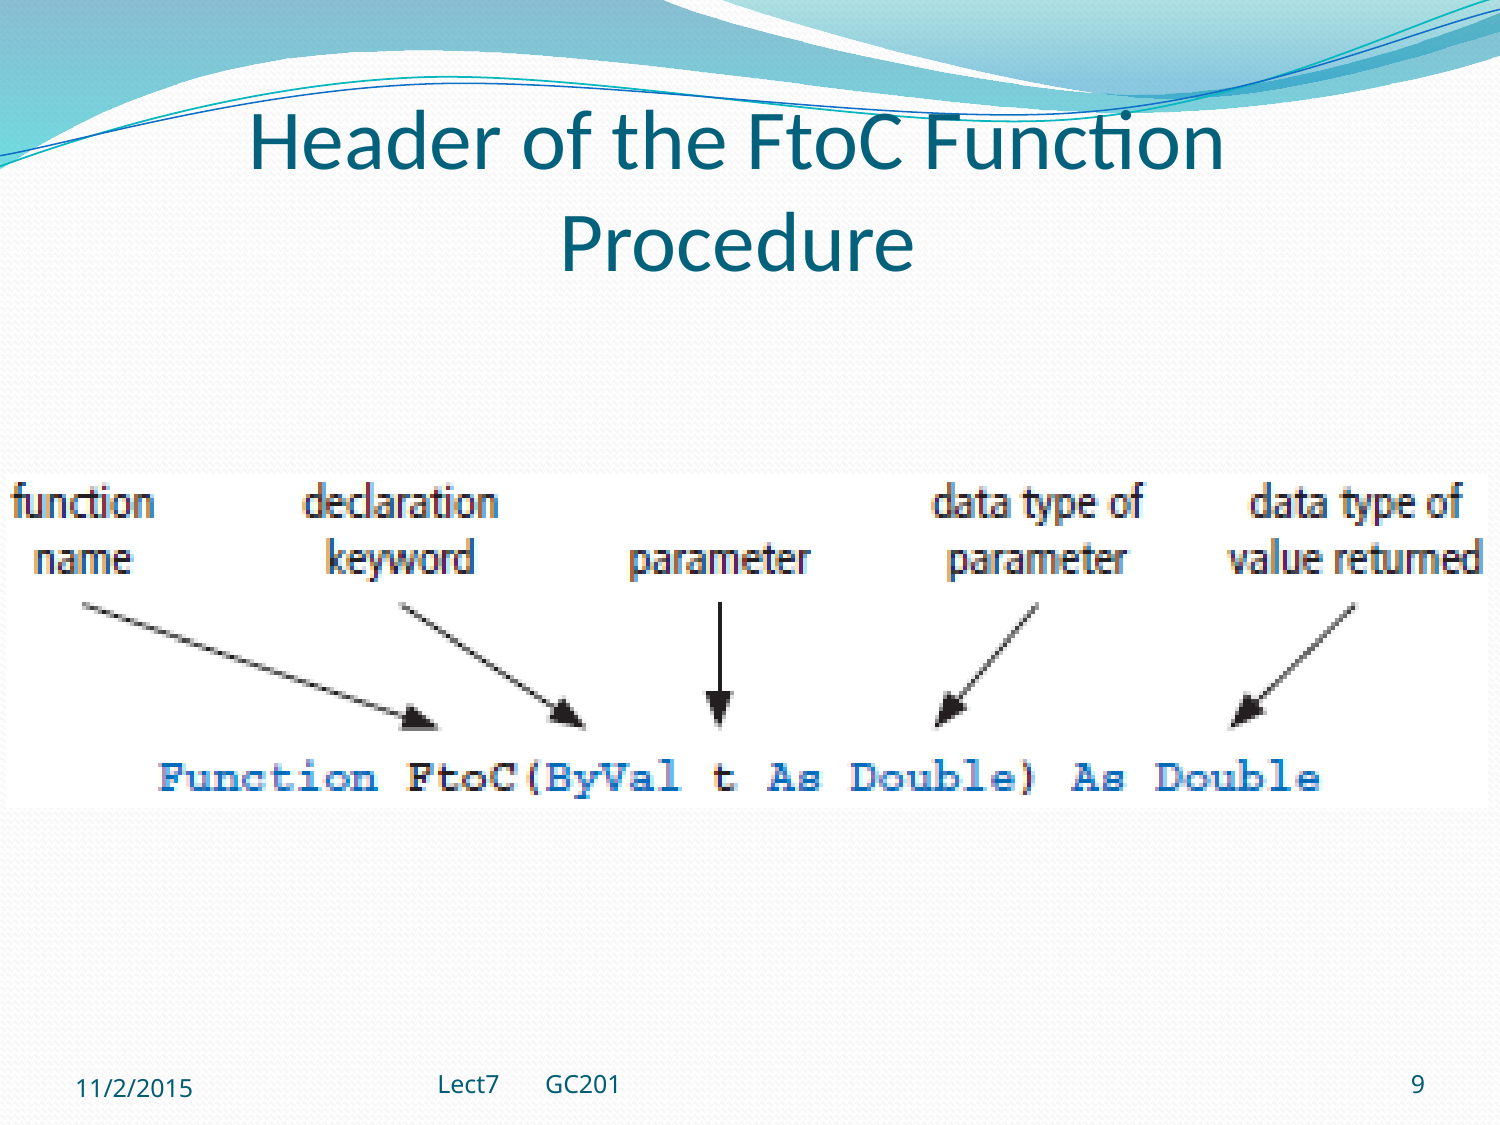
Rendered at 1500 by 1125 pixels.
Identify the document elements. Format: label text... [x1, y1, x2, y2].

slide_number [75, 1042, 425, 1103]
footer Lect7 GC201 [437, 1042, 988, 1103]
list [6, 474, 1488, 808]
slide_number 9 [1299, 1042, 1425, 1103]
title Header of the FtoC Function Procedure [188, 75, 1288, 289]
